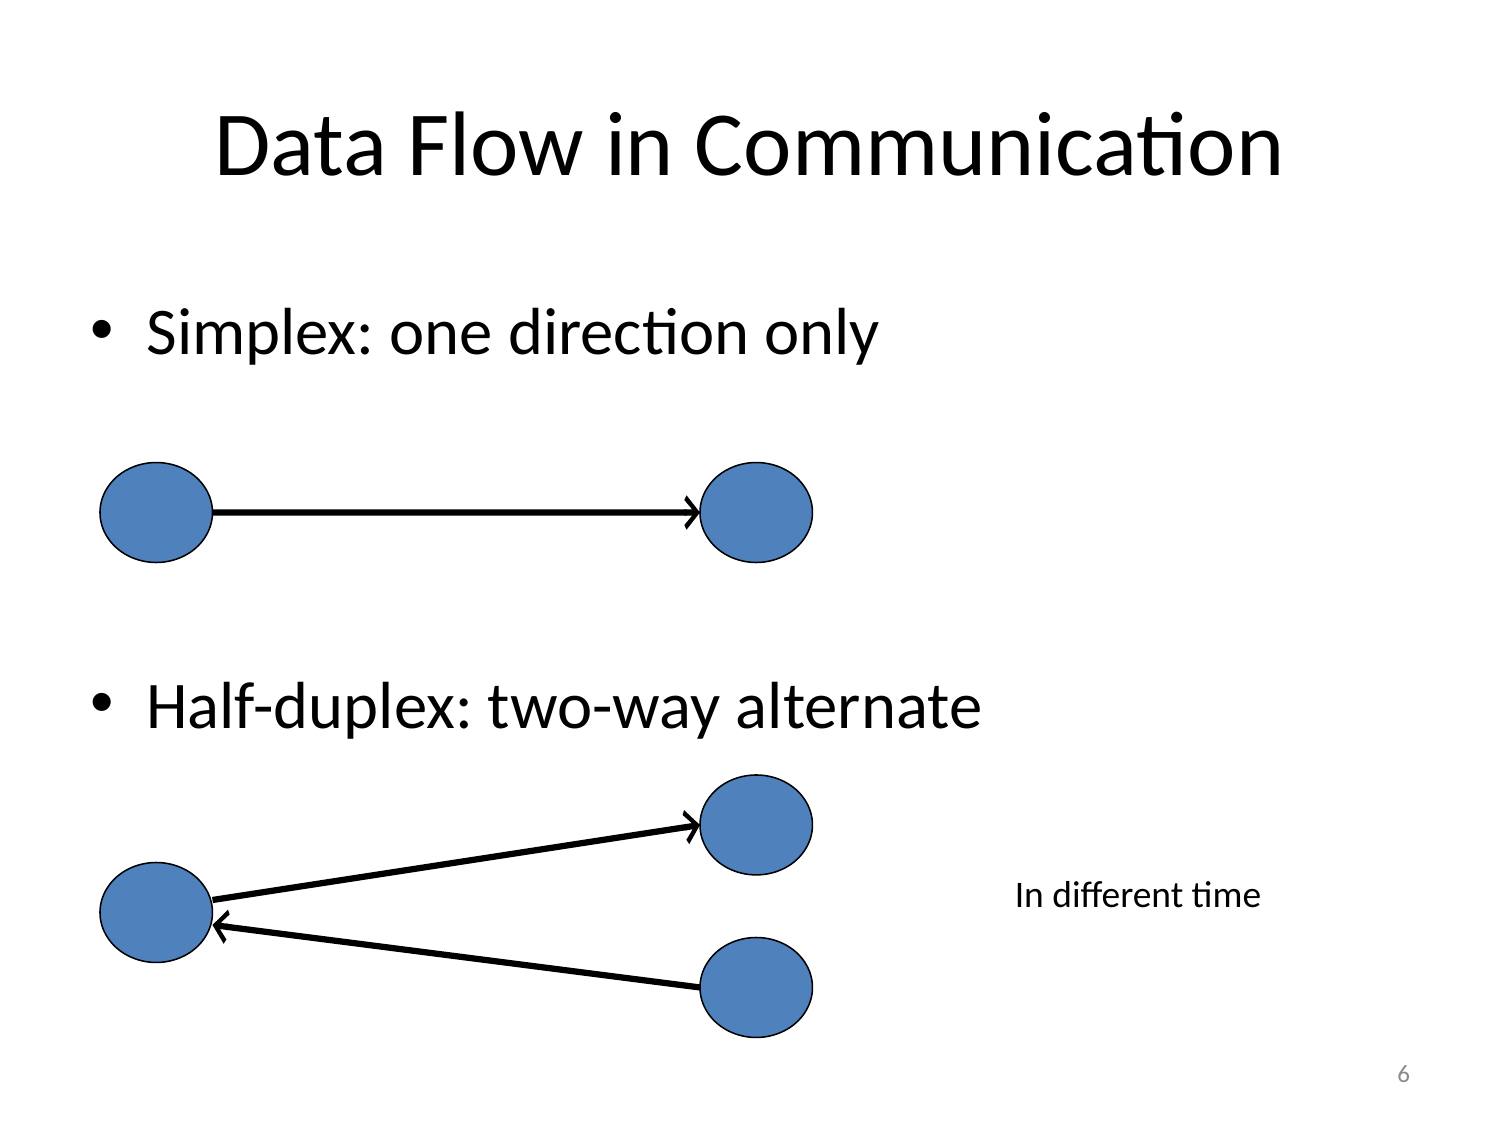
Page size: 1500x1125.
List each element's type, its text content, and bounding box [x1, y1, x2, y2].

text_box [699, 937, 813, 1038]
text_box [700, 774, 813, 875]
list Simplex: one direction only Half-duplex: two-way alternate [75, 187, 1425, 931]
text_box In different time [999, 862, 1338, 923]
text_box [699, 462, 813, 563]
text_box [99, 862, 213, 963]
text_box [99, 462, 213, 563]
slide_number 6 [1074, 1042, 1425, 1103]
title Data Flow in Communication [75, 45, 1425, 187]
